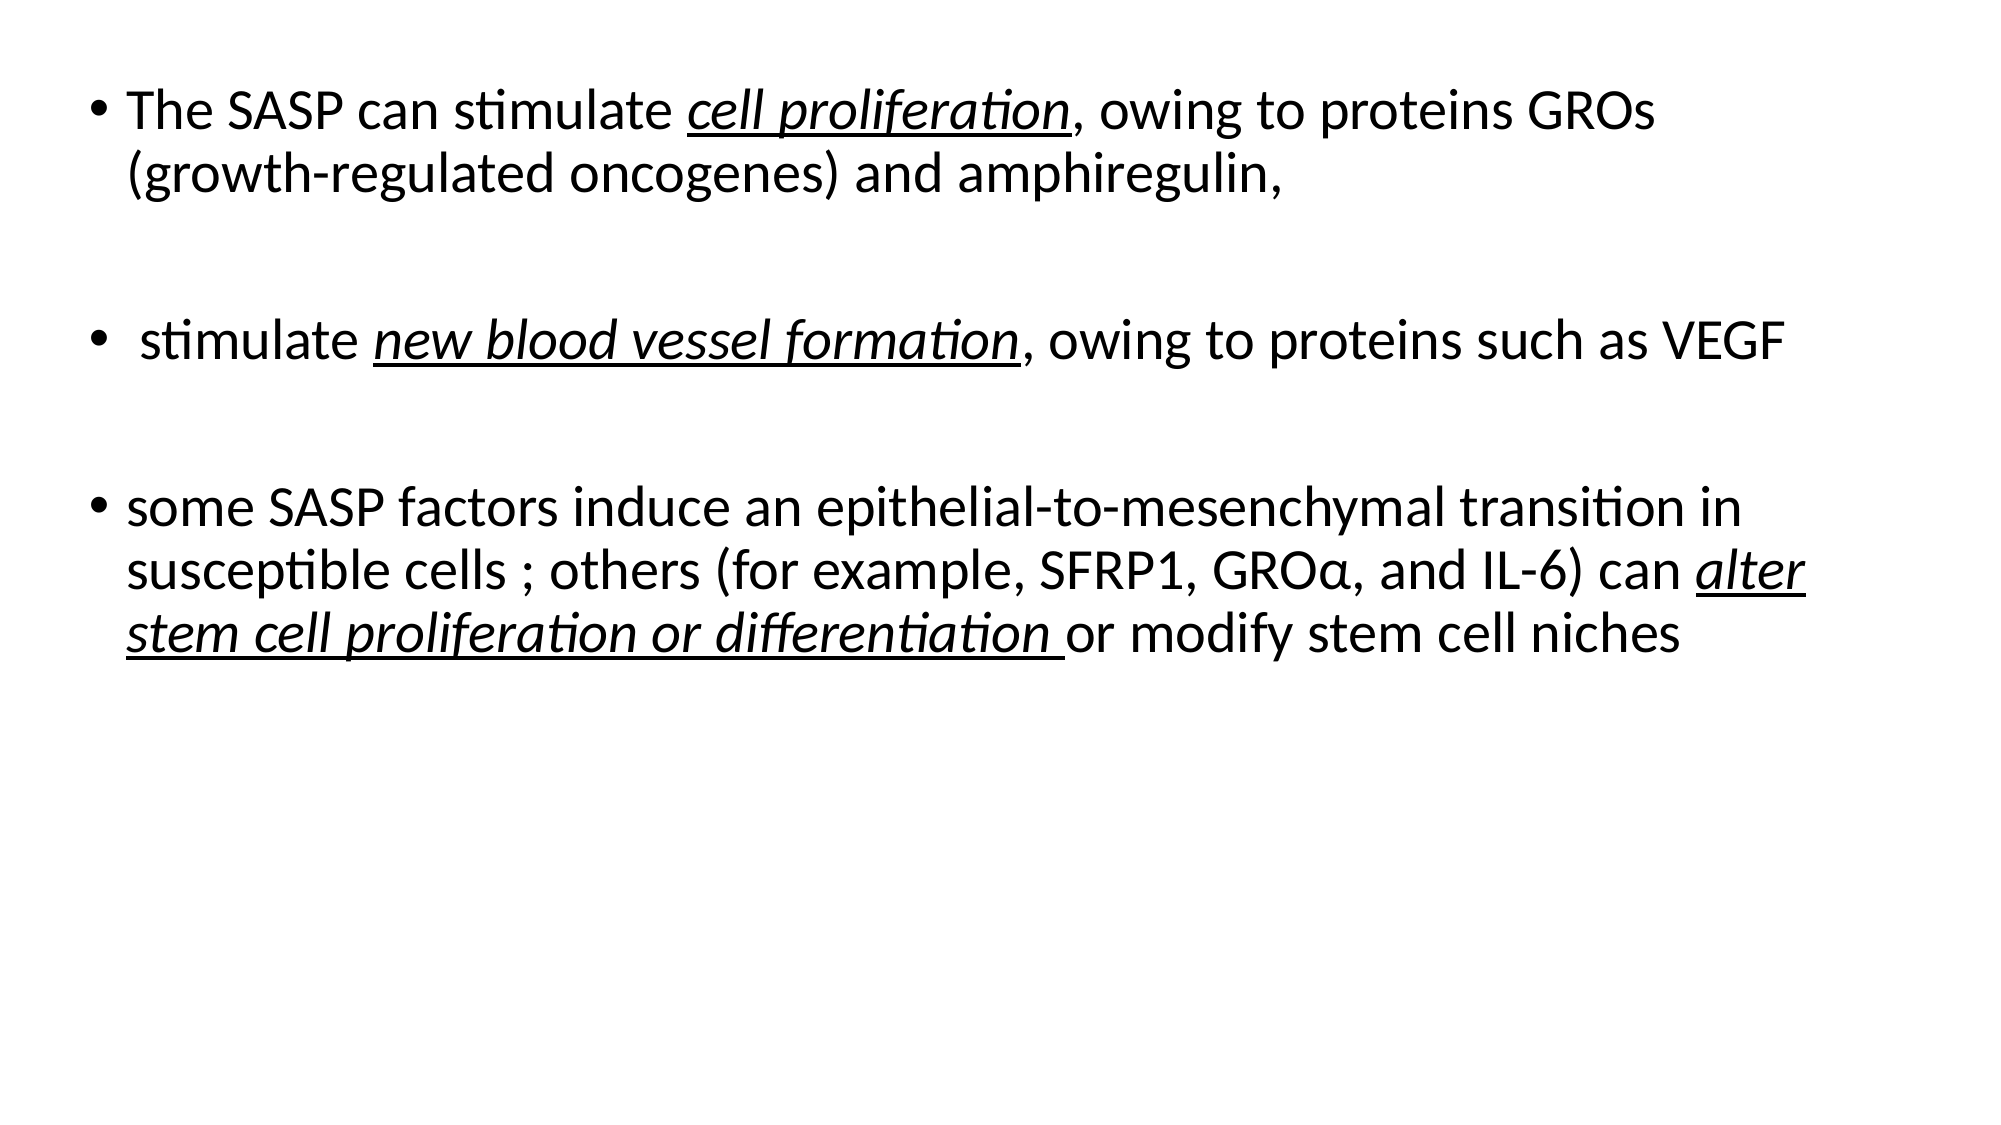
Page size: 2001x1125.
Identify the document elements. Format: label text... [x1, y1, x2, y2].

list The SASP can stimulate cell proliferation, owing to proteins GROs (growth-regulated oncogenes) and amphiregulin, stimulate new blood vessel formation, owing to proteins such as VEGF some SASP factors induce an epithelial-to-mesenchymal transition in susceptible cells ; others (for example, SFRP1, GROα, and IL-6) can alter stem cell proliferation or differentiation or modify stem cell niches [73, 71, 1863, 1014]
